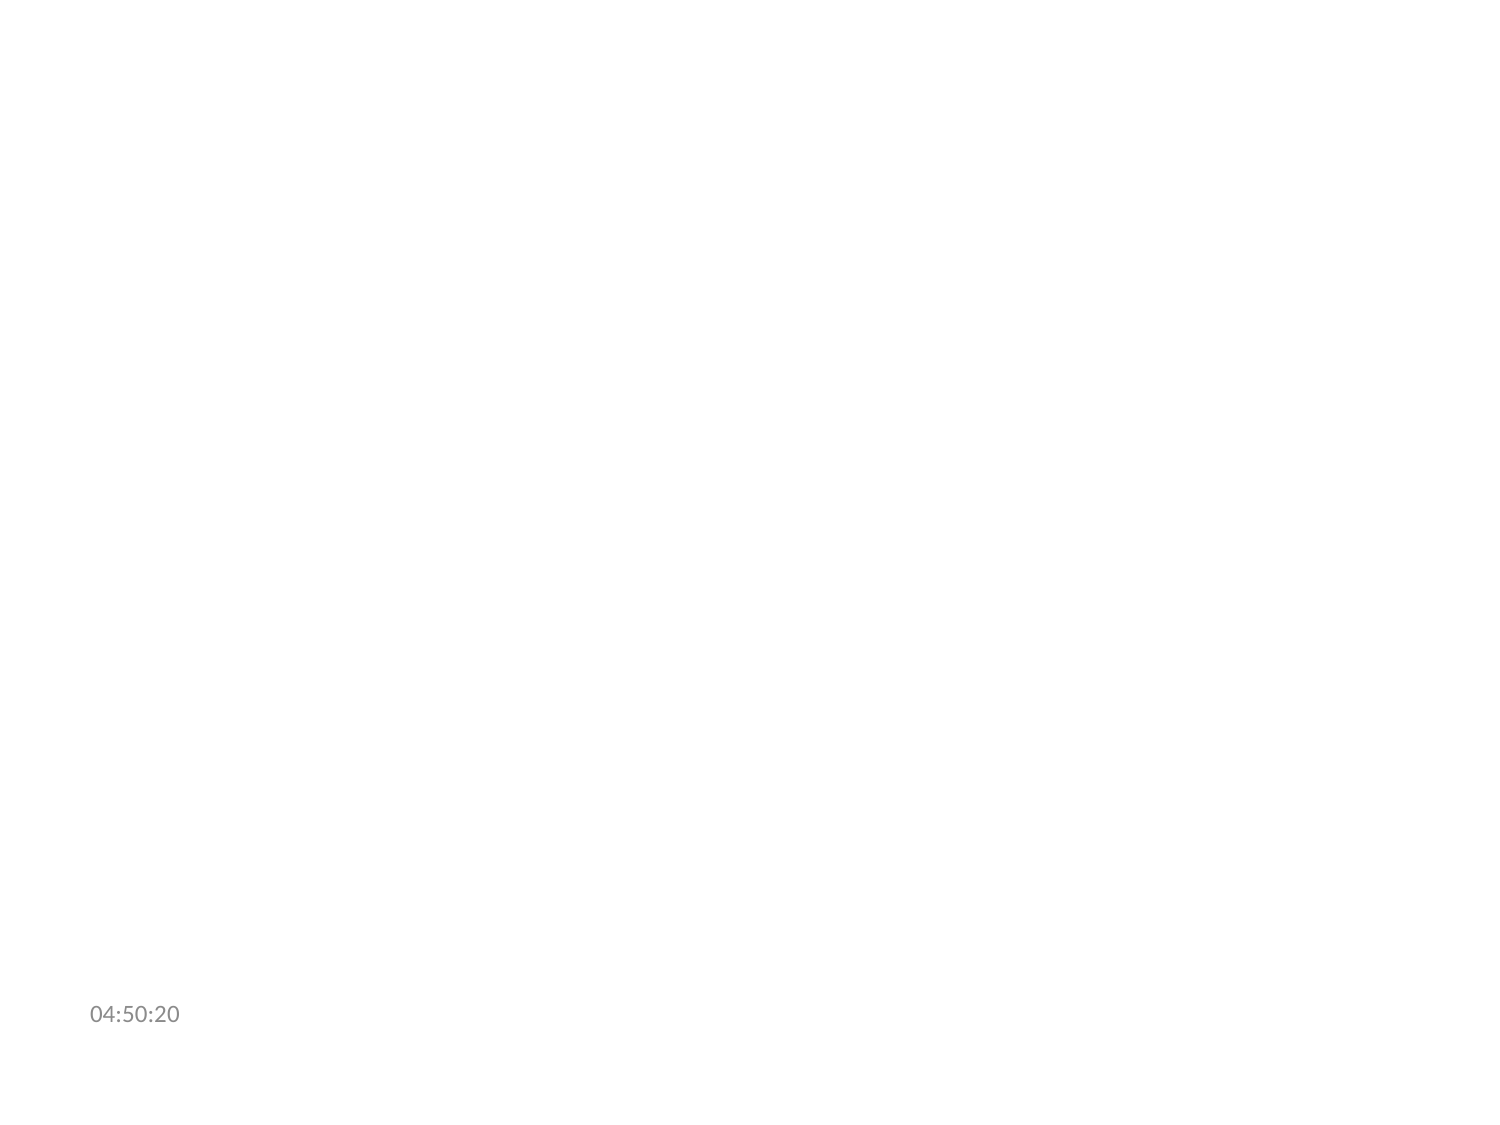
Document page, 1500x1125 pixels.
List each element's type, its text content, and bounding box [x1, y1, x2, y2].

text_box 15:35:09 [75, 982, 425, 1043]
